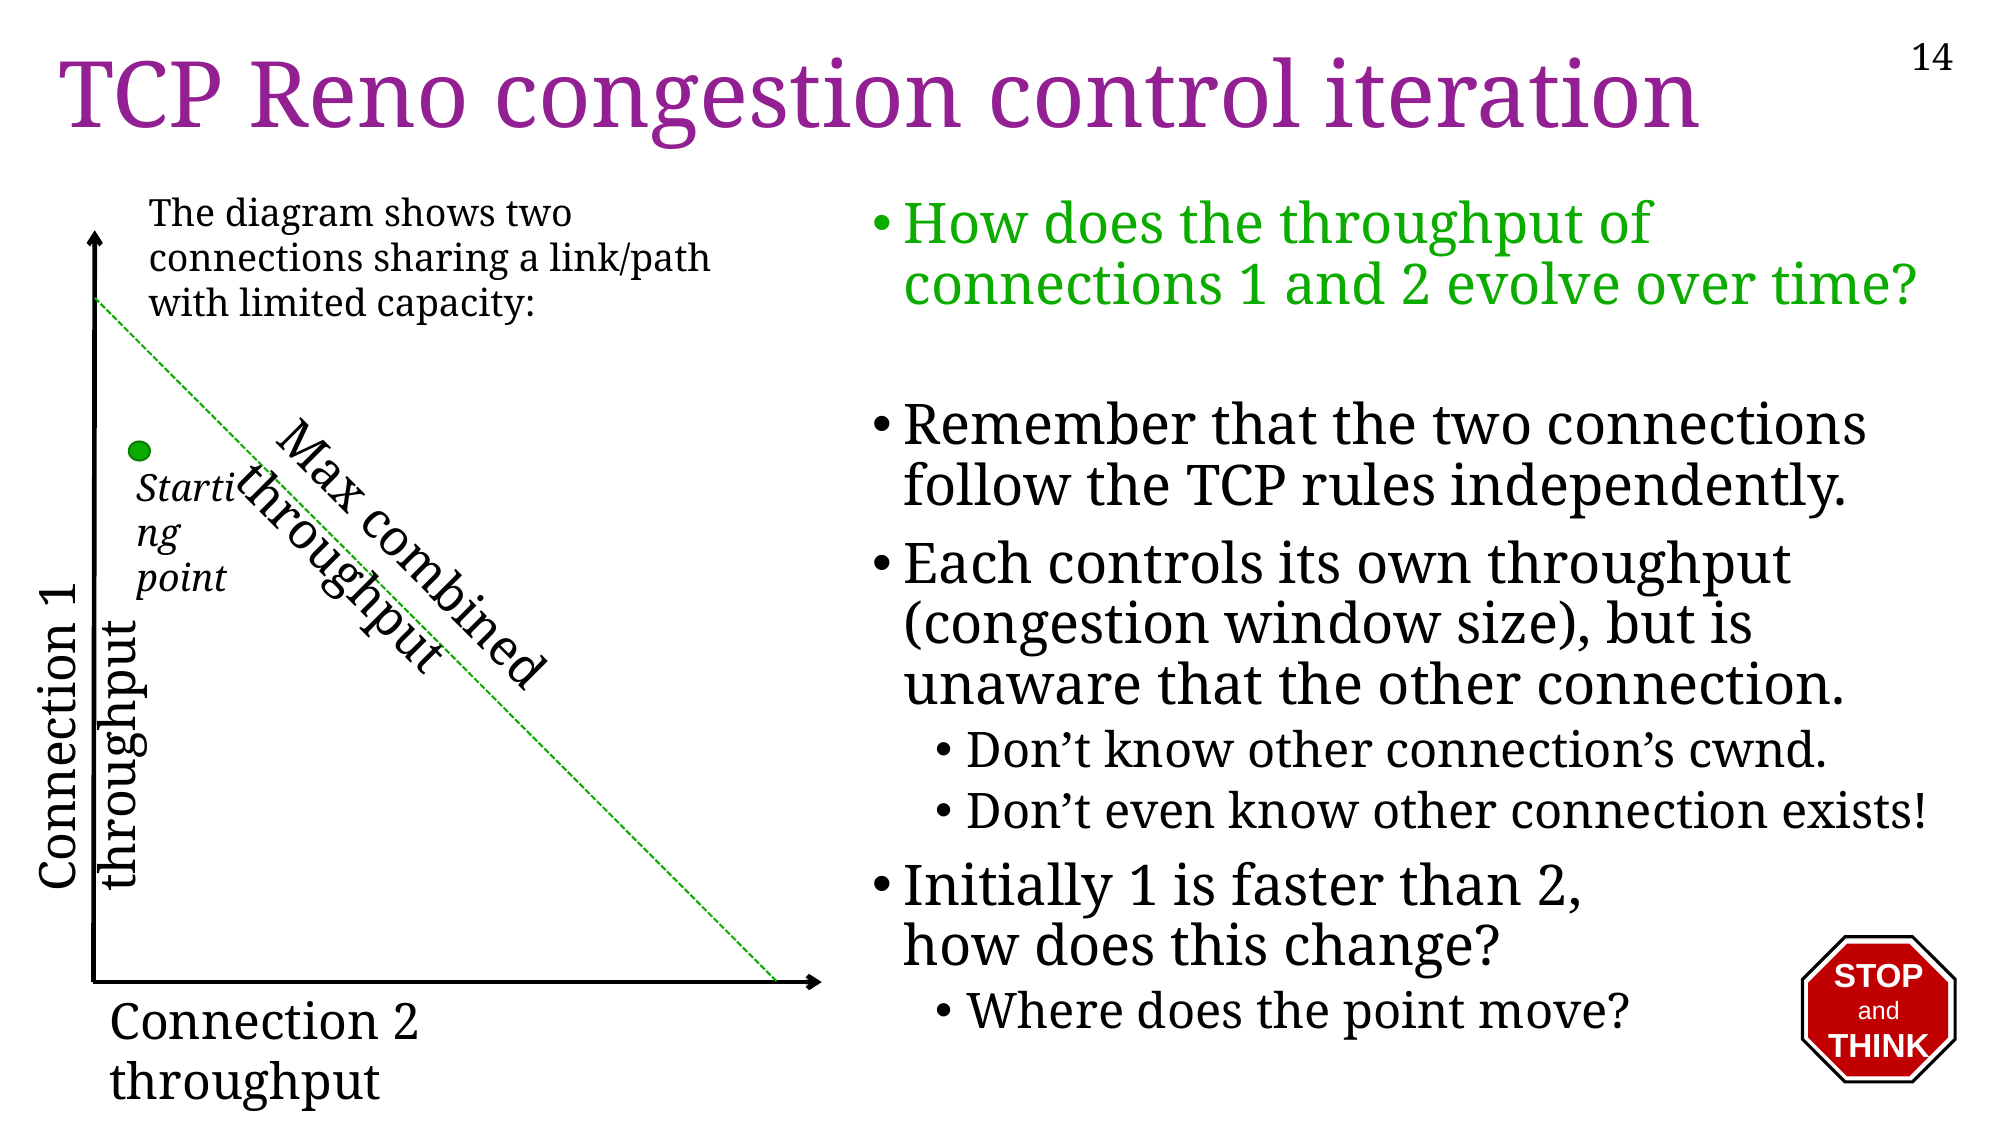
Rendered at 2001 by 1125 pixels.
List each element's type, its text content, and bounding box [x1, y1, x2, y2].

title TCP Reno congestion control iteration [43, 25, 1953, 171]
text_box The diagram shows two connections sharing a link/path with limited capacity: [133, 181, 776, 297]
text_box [1802, 936, 1956, 1082]
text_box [94, 297, 778, 983]
text_box Connection 1 throughput [17, 346, 93, 907]
list How does the throughput of connections 1 and 2 evolve over time? Remember that the two connections follow the TCP rules independently. Each controls its own throughput (congestion window size), but is unaware that the other connection. Don’t know other connection’s cwnd. Don’t even know other connection exists! Initially 1 is faster than 2, how does this change? Where does the point move? [857, 188, 1953, 1106]
text_box Connection 2 throughput [94, 983, 638, 1117]
